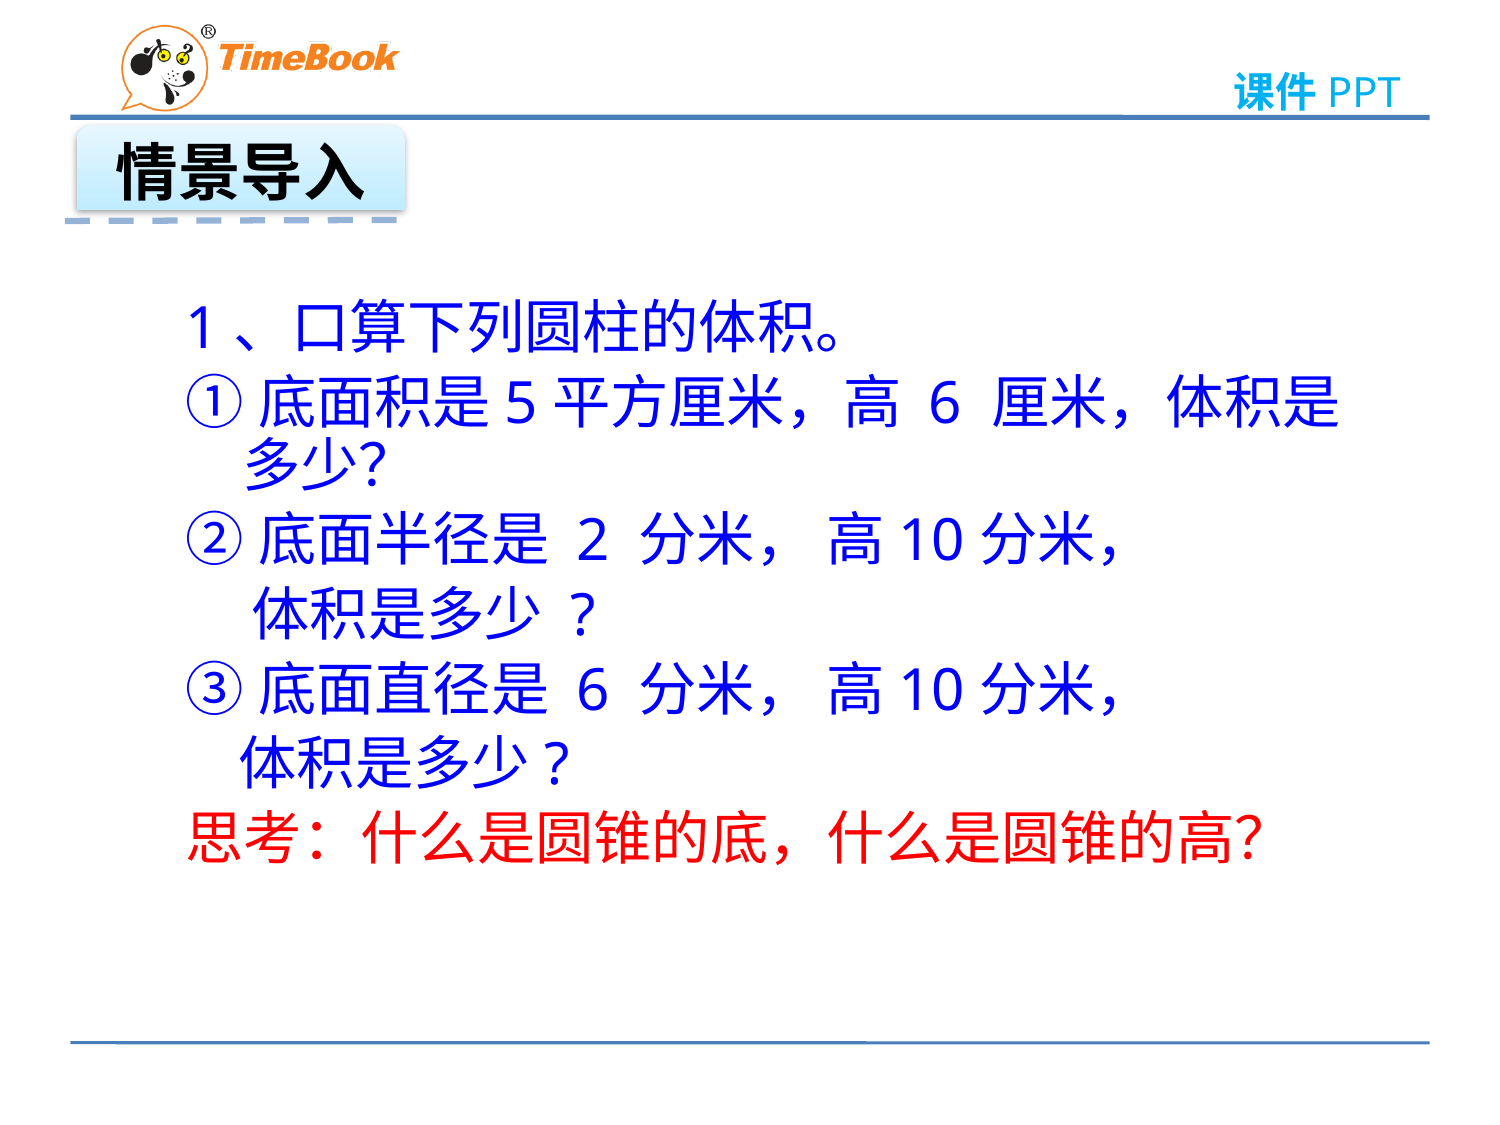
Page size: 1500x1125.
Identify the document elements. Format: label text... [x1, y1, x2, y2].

picture [118, 22, 408, 113]
text_box 1、口算下列圆柱的体积。 ①底面积是5平方厘米，高 6 厘米，体积是多少？ ②底面半径是 2 分米， 高10分米， 体积是多少 ? ③底面直径是 6 分米， 高10分米， 体积是多少? 思考：什么是圆锥的底，什么是圆锥的高？ [171, 290, 1400, 1012]
text_box 情景导入 [76, 124, 406, 212]
